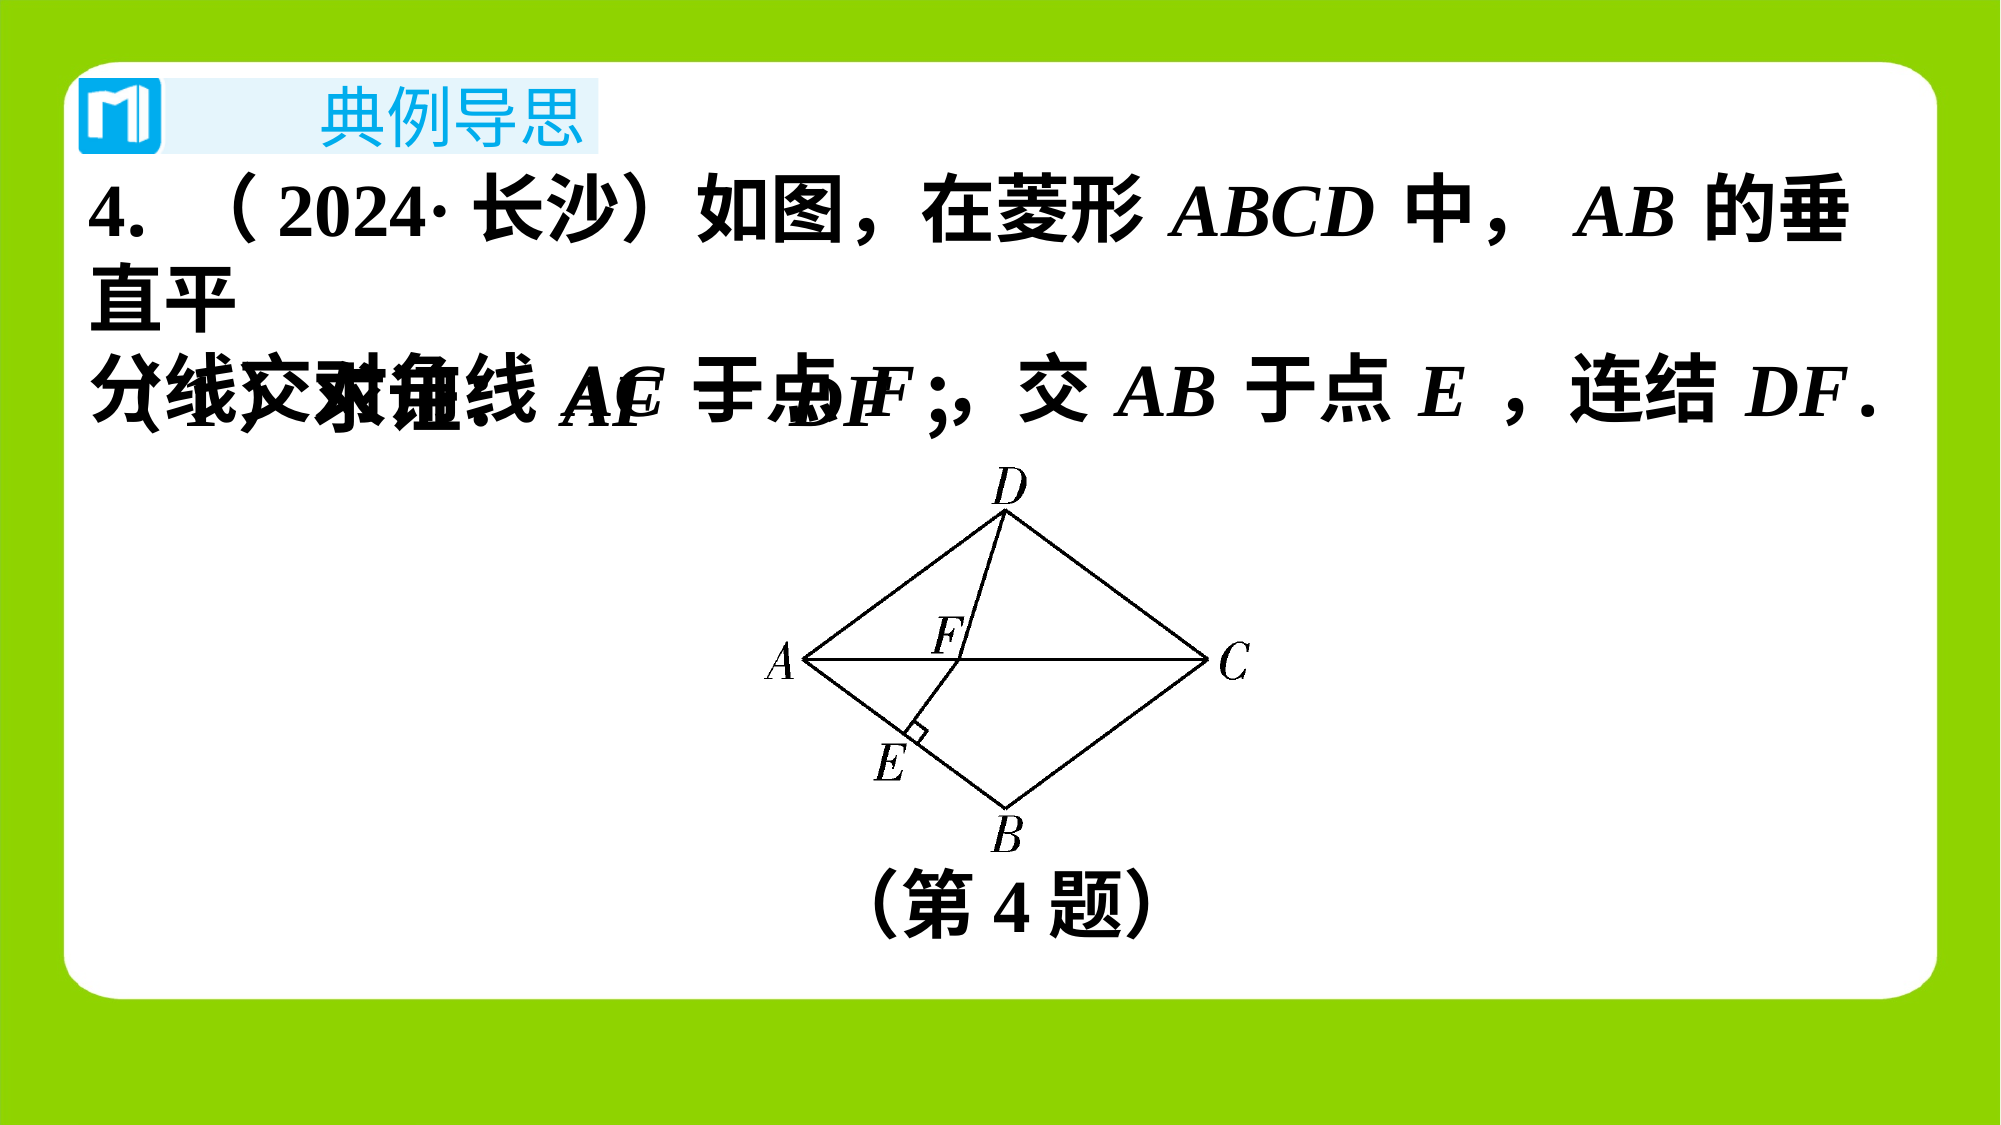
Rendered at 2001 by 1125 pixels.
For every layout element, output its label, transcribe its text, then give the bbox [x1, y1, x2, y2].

picture [0, 0, 2001, 1125]
text_box 4. （2024·长沙）如图，在菱形ABCD中，AB的垂直平 分线交对角线AC于点F，交AB于点E，连结DF. [88, 161, 1912, 343]
text_box （1）求证：AF＝DF； [88, 351, 1974, 533]
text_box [764, 467, 1319, 949]
